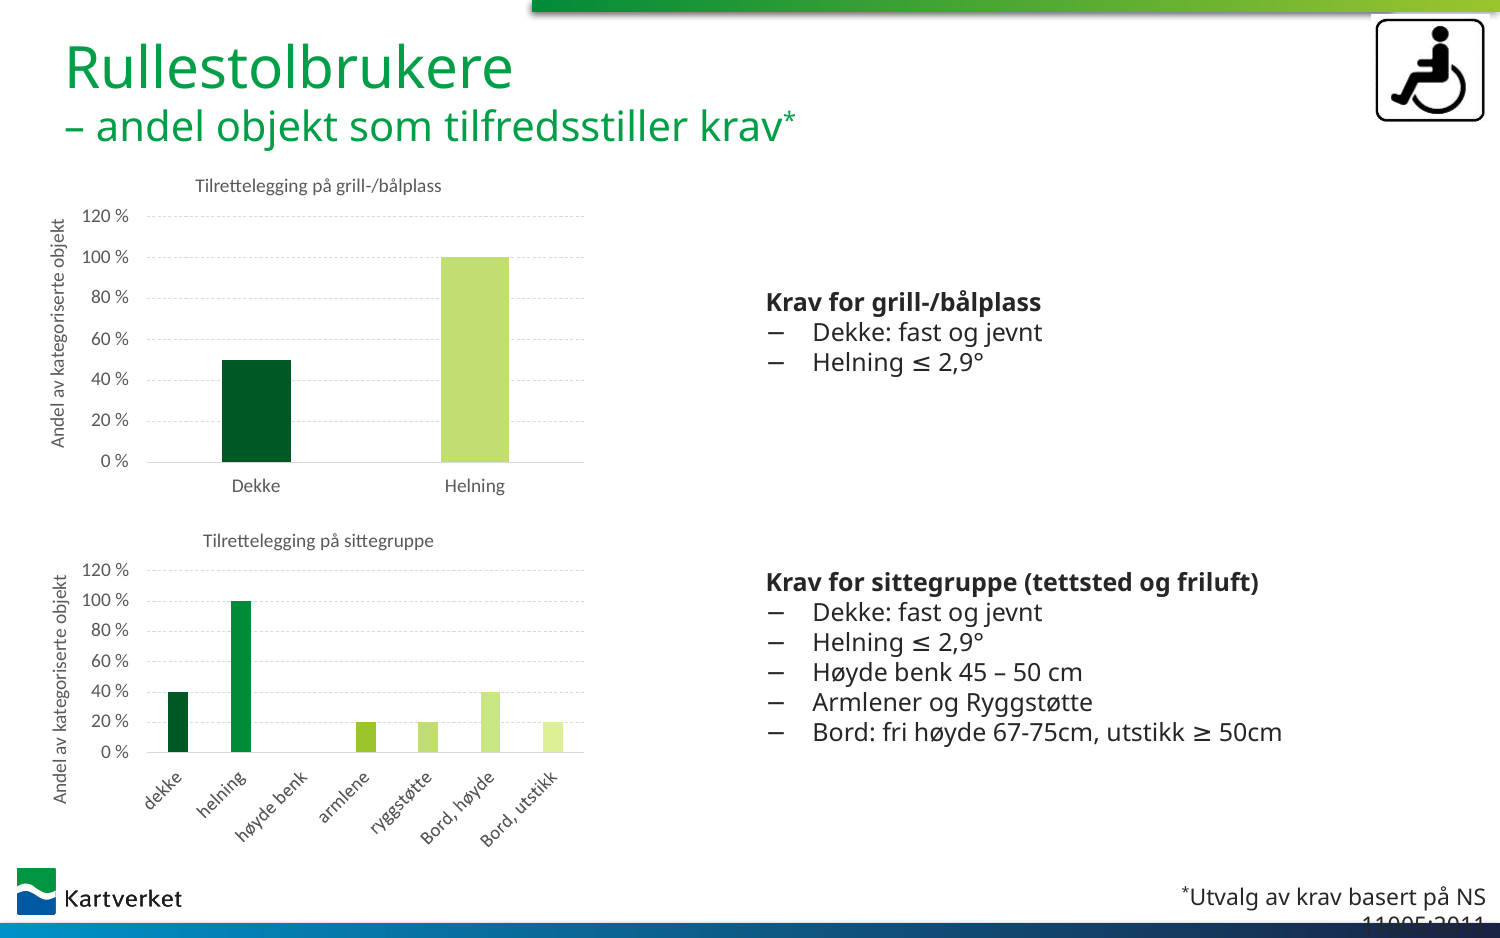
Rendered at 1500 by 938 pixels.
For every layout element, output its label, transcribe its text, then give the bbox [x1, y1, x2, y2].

text_box Krav for sittegruppe (tettsted og friluft) Dekke: fast og jevnt Helning ≤ 2,9° Høyde benk 45 – 50 cm Armlener og Ryggstøtte Bord: fri høyde 67-75cm, utstikk ≥ 50cm [750, 559, 1500, 754]
text_box *Utvalg av krav basert på NS 11005:2011 [1068, 873, 1500, 938]
picture [41, 520, 596, 859]
text_box Krav for grill-/bålplass Dekke: fast og jevnt Helning ≤ 2,9° [750, 279, 1452, 384]
text_box Rullestolbrukere – andel objekt som tilfredsstiller krav* [49, 14, 1431, 158]
picture [41, 166, 596, 505]
picture [1371, 13, 1491, 127]
